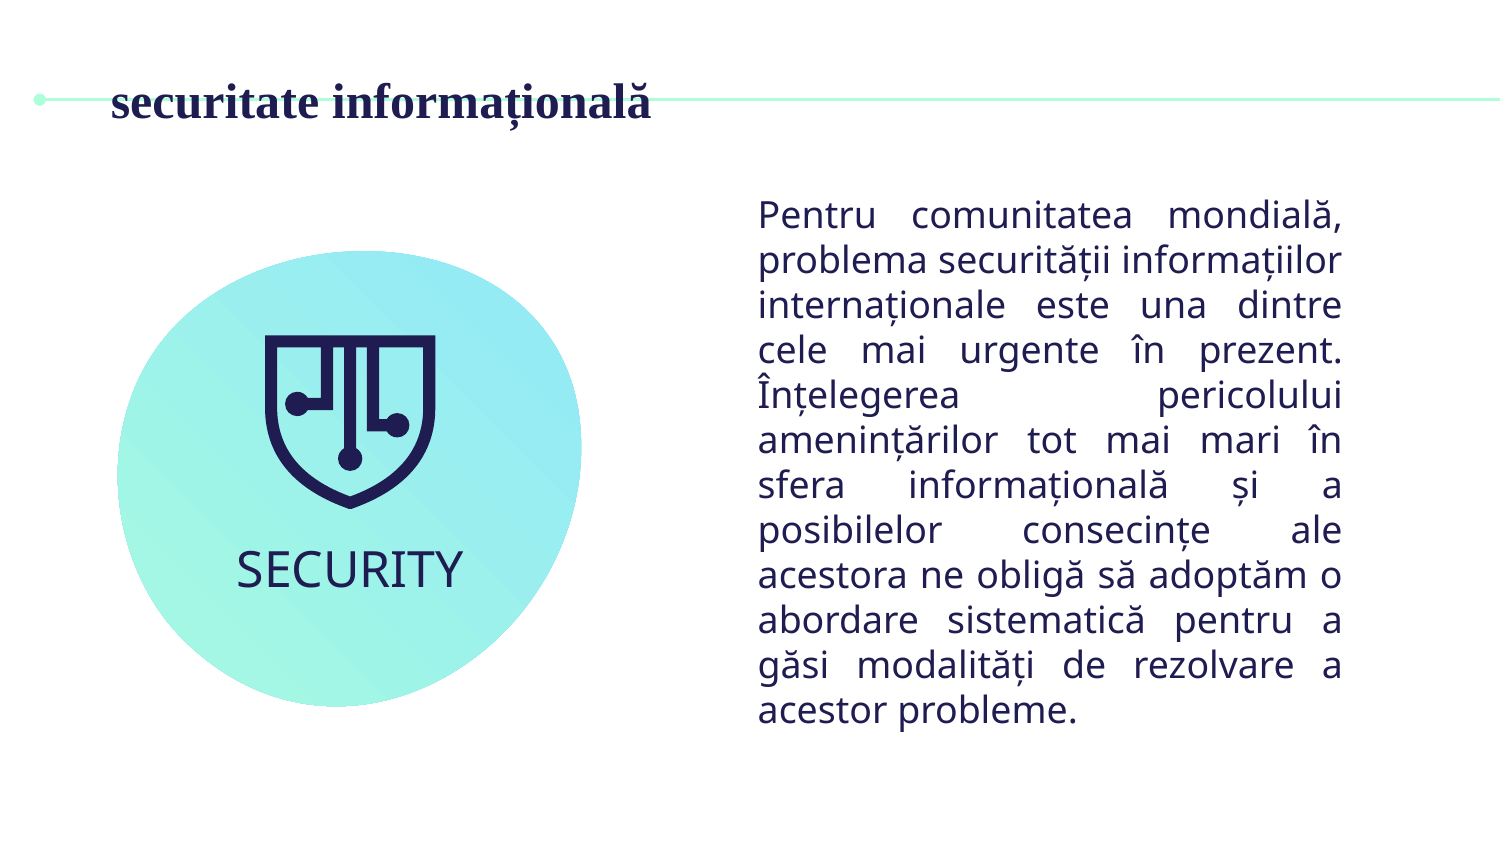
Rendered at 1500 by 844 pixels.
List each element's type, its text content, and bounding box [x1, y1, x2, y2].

title securitate informațională [95, 53, 1094, 142]
text_box [117, 251, 582, 707]
list Pentru comunitatea mondială, problema securității informațiilor internaționale este una dintre cele mai urgente în prezent. Înțelegerea pericolului amenințărilor tot mai mari în sfera informațională și a posibilelor consecințe ale acestora ne obligă să adoptăm o abordare sistematică pentru a găsi modalități de rezolvare a acestor probleme. [742, 175, 1359, 470]
title SECURITY [176, 521, 524, 611]
text_box [265, 335, 436, 509]
